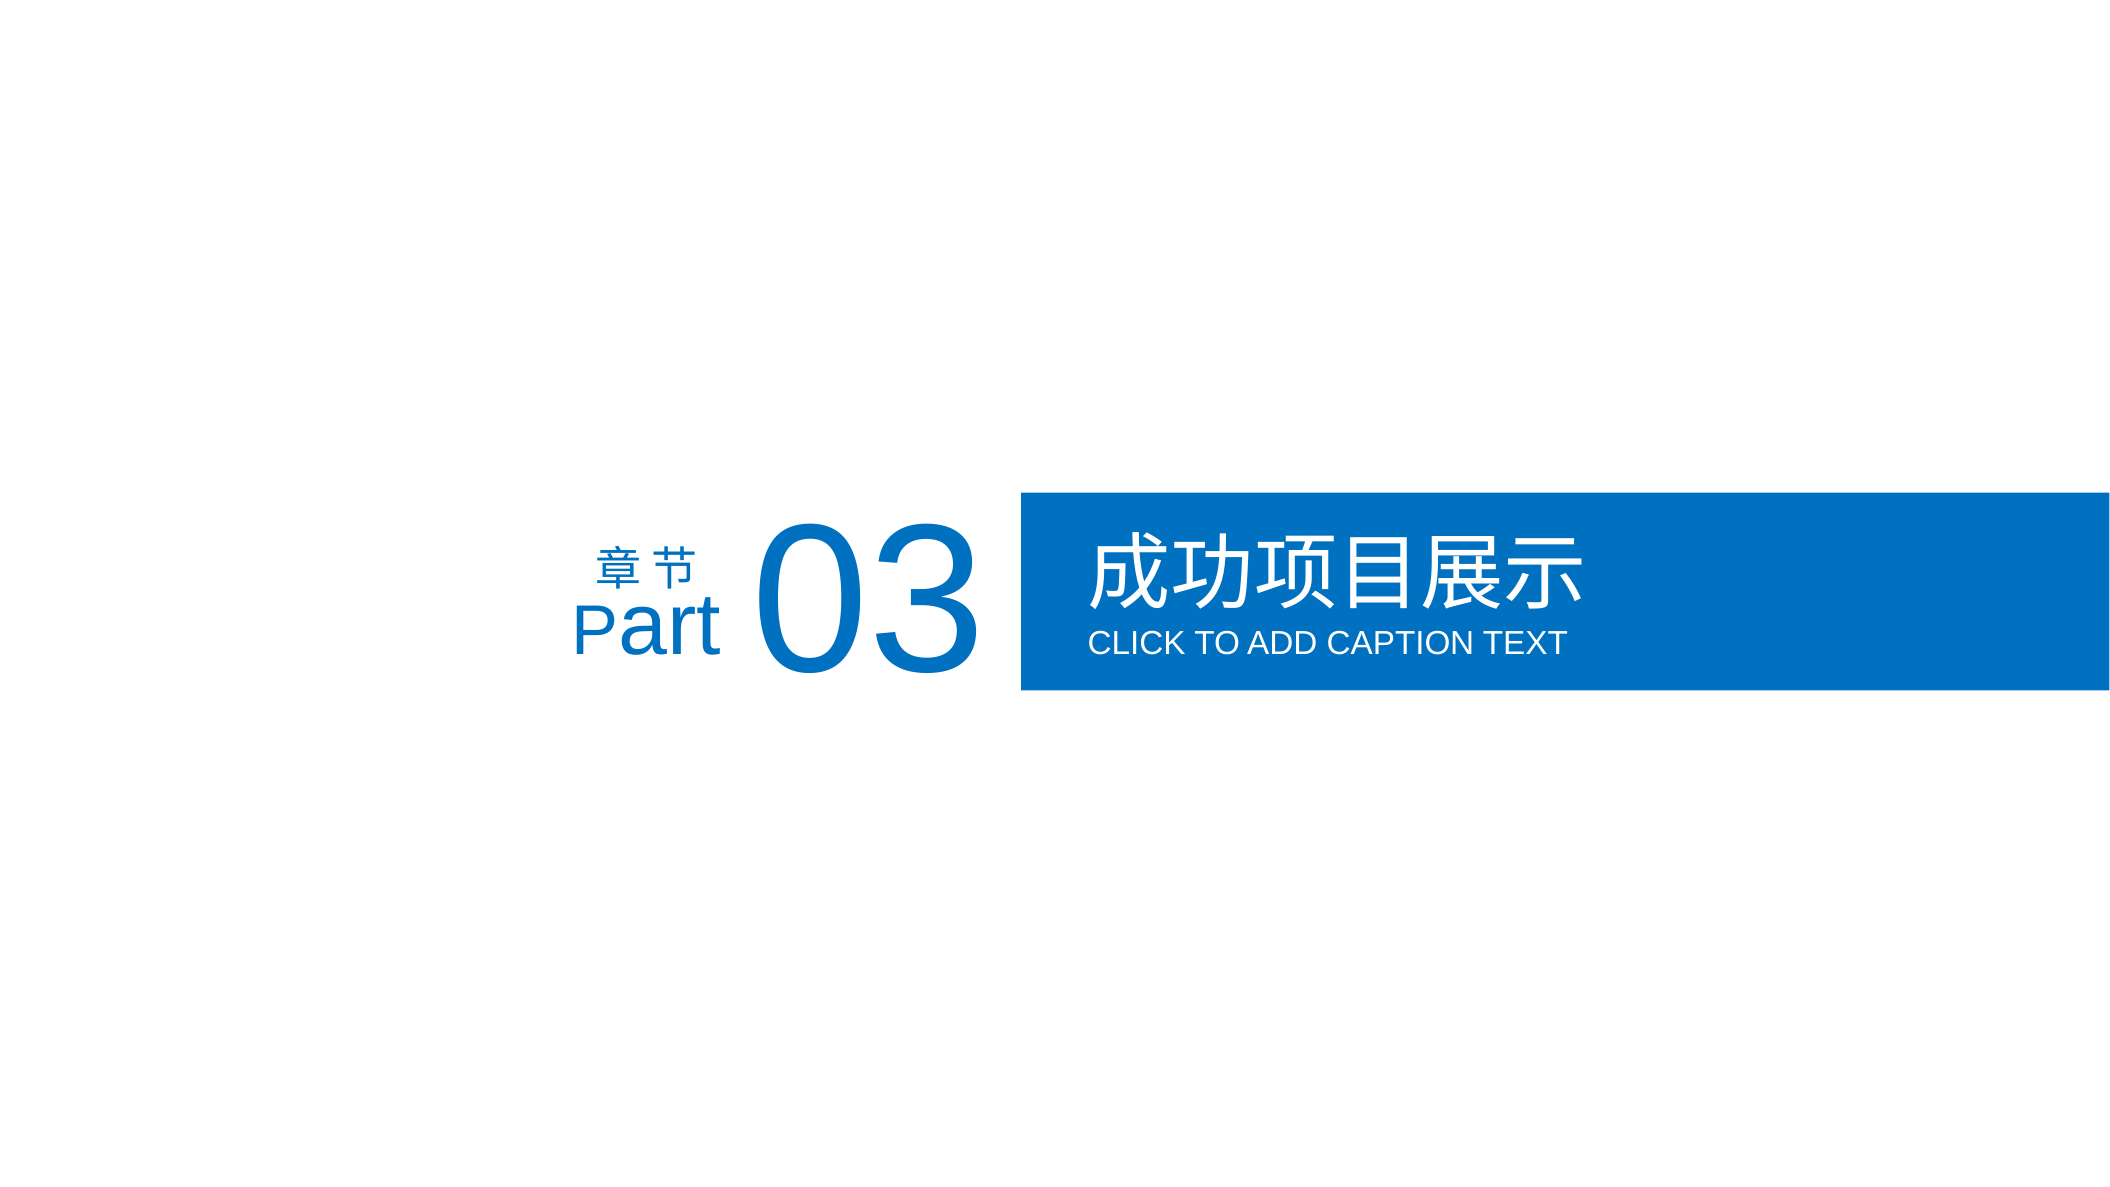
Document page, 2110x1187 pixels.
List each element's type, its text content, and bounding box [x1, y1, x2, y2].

text_box [1021, 492, 2110, 691]
text_box Part [571, 566, 722, 673]
text_box 章 节 [595, 539, 698, 595]
text_box CLICK TO ADD CAPTION TEXT [1087, 625, 1787, 662]
text_box 03 [751, 460, 986, 714]
text_box 成功项目展示 [1087, 530, 1787, 621]
